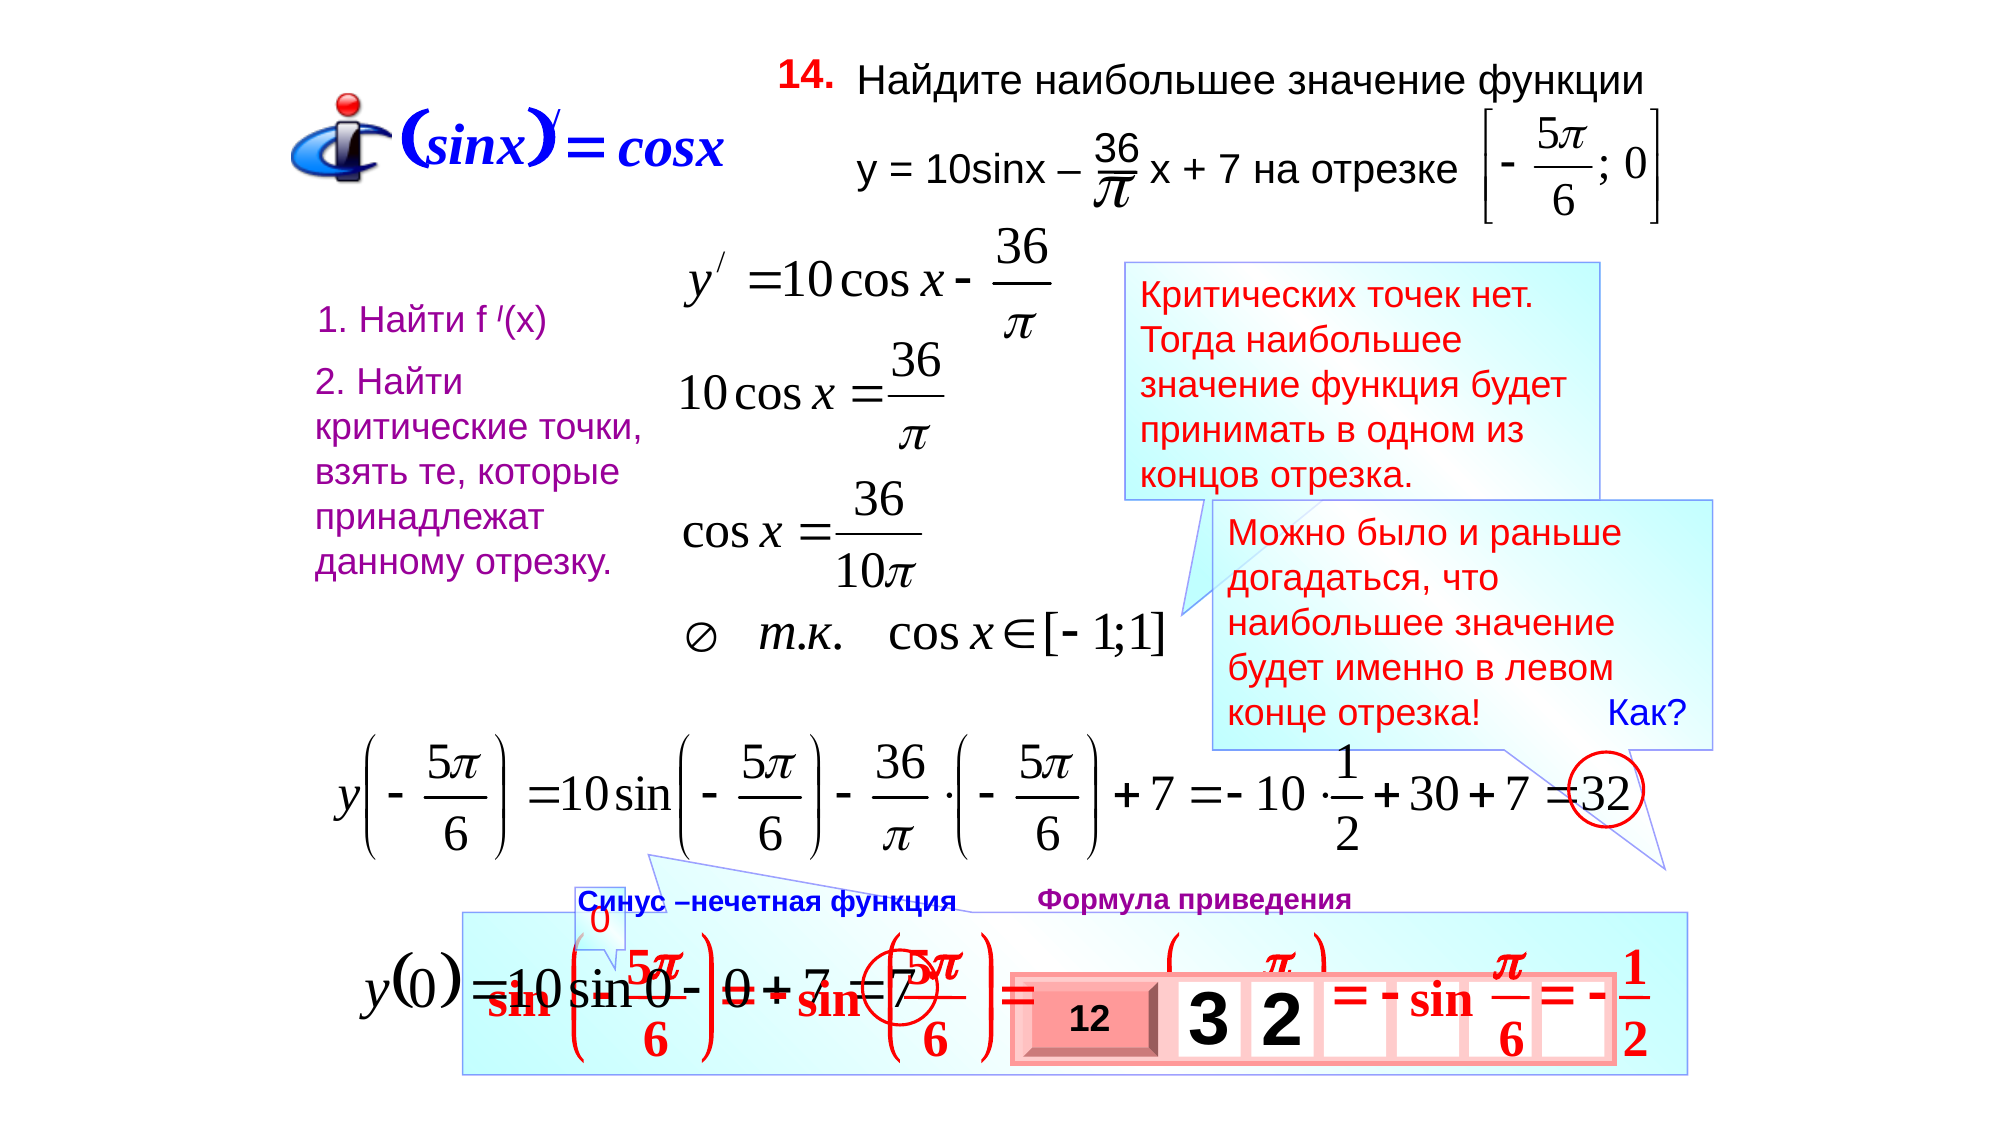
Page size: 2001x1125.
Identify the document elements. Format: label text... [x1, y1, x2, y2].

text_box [674, 212, 1063, 351]
text_box 14. [762, 39, 888, 105]
text_box Можно было и раньше догадаться, что наибольшее значение будет именно в левом конце отрезка! Как? [1212, 500, 1713, 751]
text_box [462, 912, 758, 948]
text_box Найдите наибольшее значение функции y = 10sinx – x + 7 на отрезке [749, 45, 1725, 200]
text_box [749, 599, 1176, 672]
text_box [291, 87, 726, 188]
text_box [1472, 99, 1678, 234]
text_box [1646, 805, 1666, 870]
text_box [1335, 926, 1573, 1068]
text_box 2. Найти критические точки, взять те, которые принадлежат данному отрезку. [299, 349, 669, 590]
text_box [1043, 933, 1330, 960]
text_box 1. Найти f /(x) [302, 287, 563, 348]
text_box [324, 724, 1642, 870]
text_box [763, 933, 1033, 1069]
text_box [674, 324, 954, 663]
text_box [562, 872, 1369, 926]
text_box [349, 949, 758, 1032]
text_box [1085, 120, 1149, 226]
text_box Критических точек нет. Тогда наибольшее значение функция будет принимать в одном из концов отрезка. [1125, 262, 1600, 616]
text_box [1037, 962, 1330, 1069]
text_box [1373, 912, 1688, 1076]
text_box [462, 1041, 766, 1076]
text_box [1583, 931, 1651, 1068]
